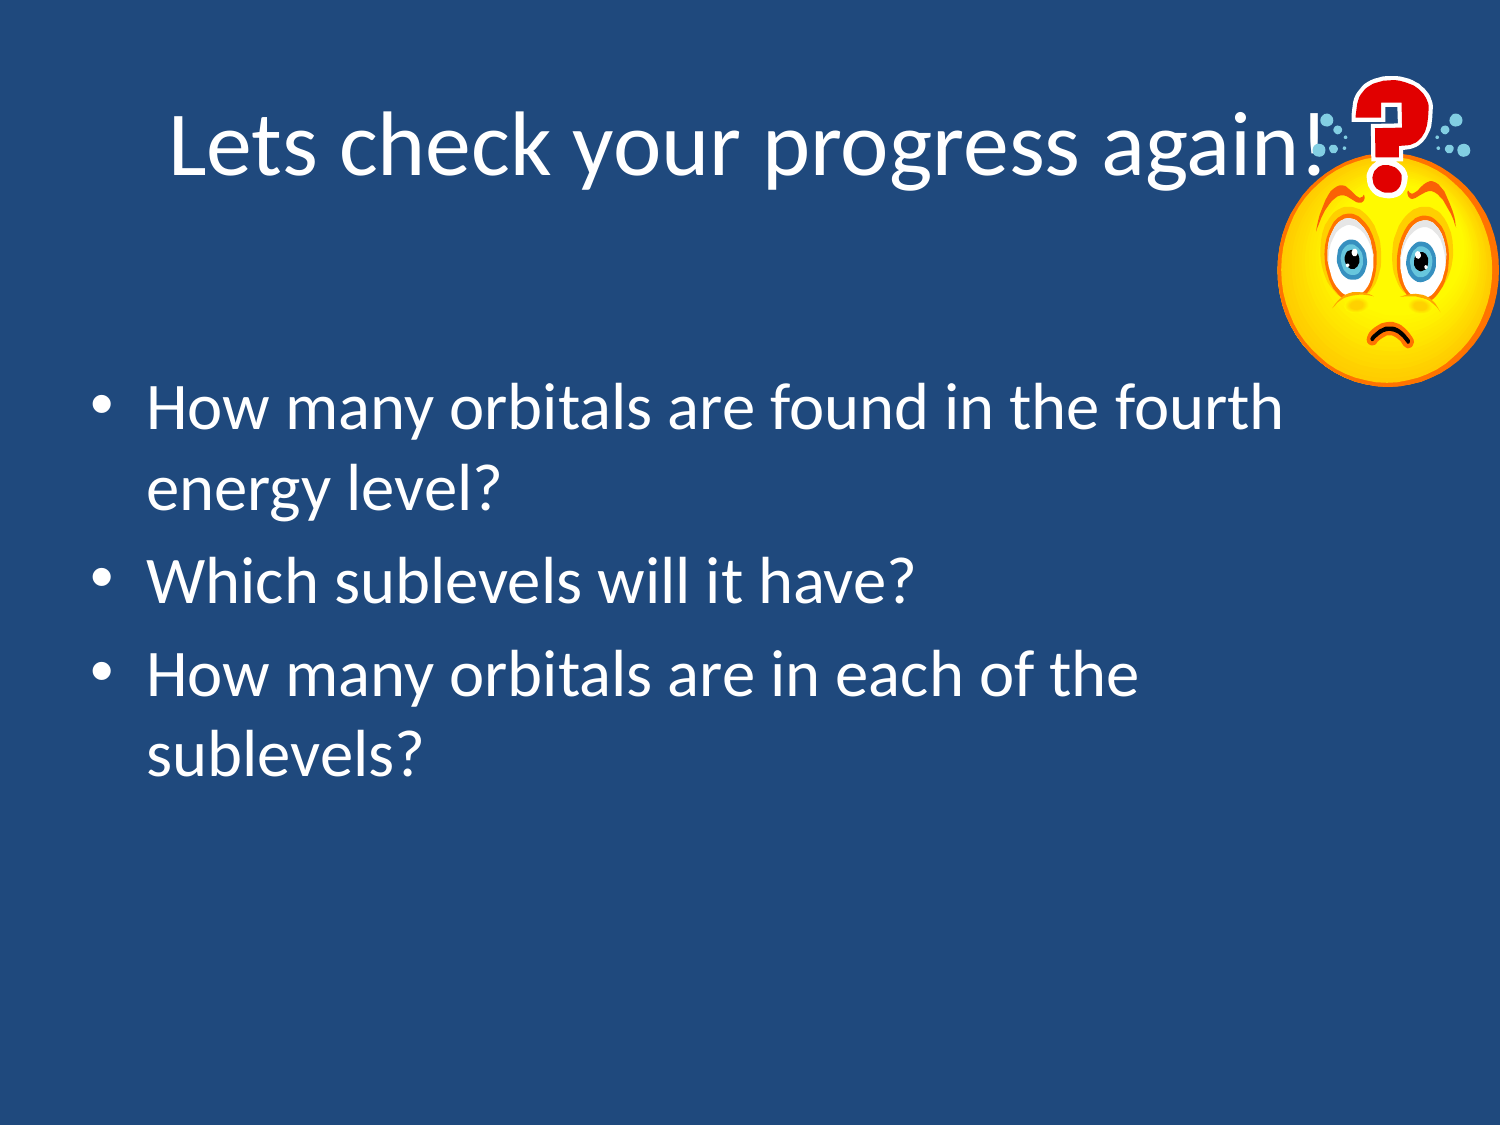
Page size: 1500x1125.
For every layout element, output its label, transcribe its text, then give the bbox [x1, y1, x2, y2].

title Lets check your progress again! [75, 45, 1425, 233]
list How many orbitals are found in the fourth energy level? Which sublevels will it have? How many orbitals are in each of the sublevels? [75, 262, 1425, 1005]
picture [1276, 74, 1500, 389]
